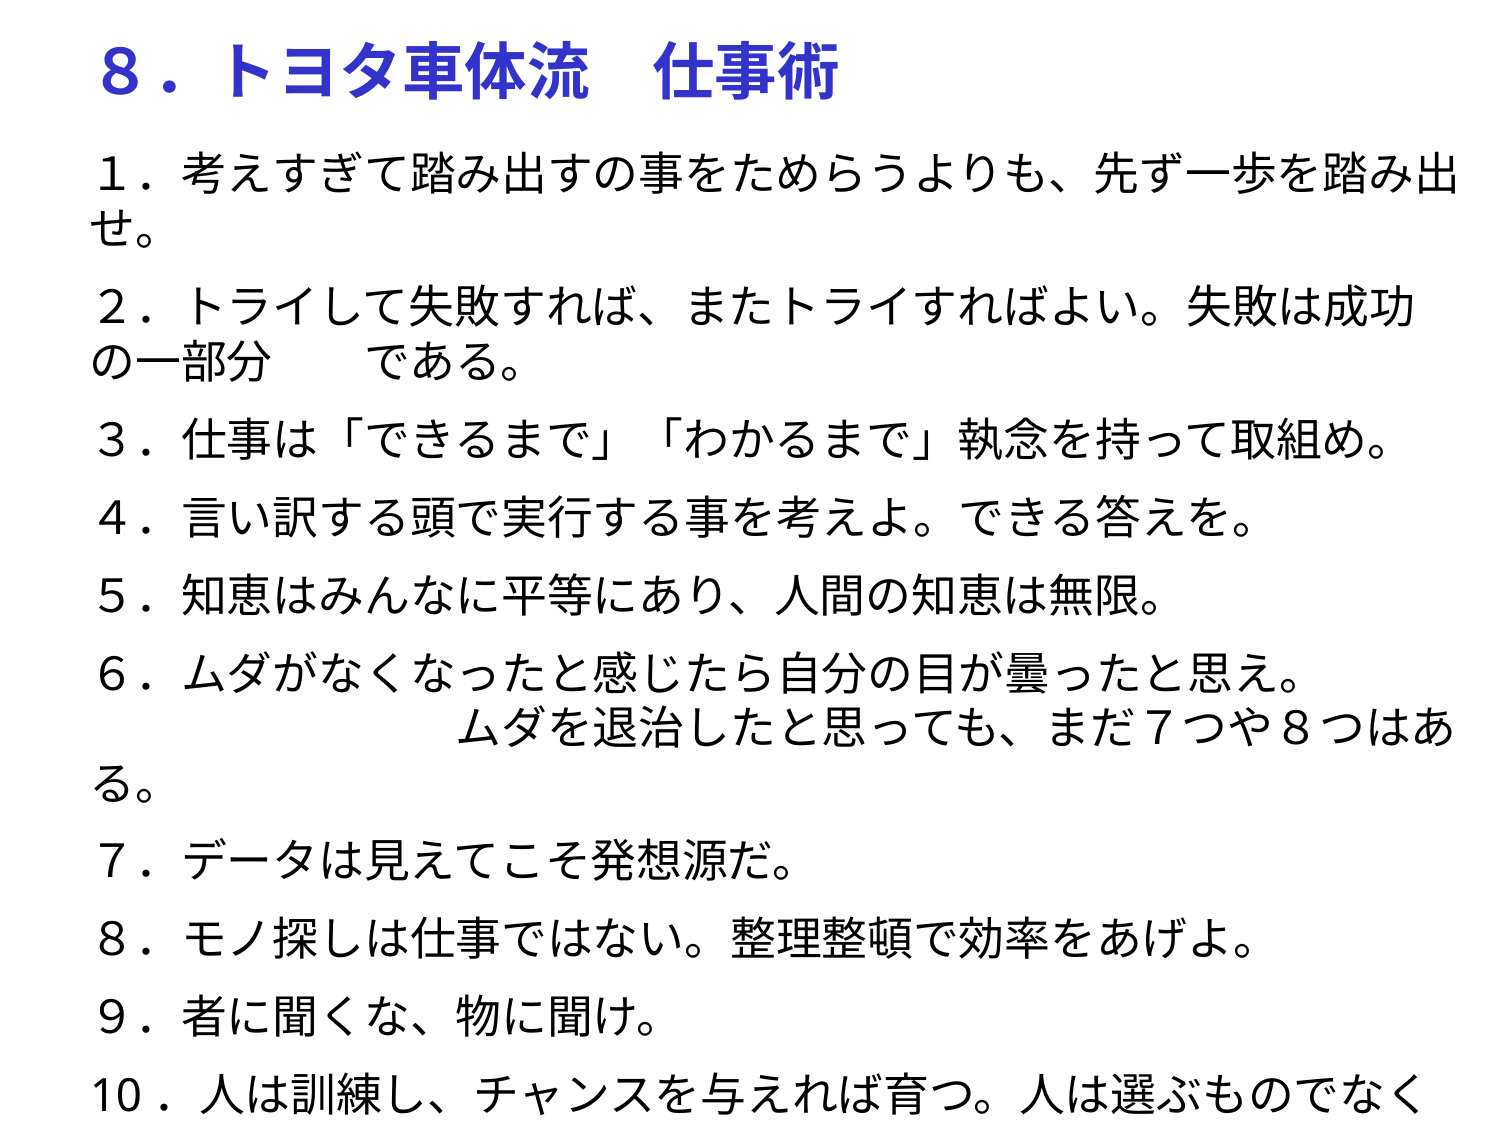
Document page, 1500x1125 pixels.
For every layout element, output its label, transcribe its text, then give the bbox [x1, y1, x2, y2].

text_box １．考えすぎて踏み出すの事をためらうよりも、先ず一歩を踏み出せ。 ２．トライして失敗すれば、またトライすればよい。失敗は成功の一部分 である。 ３．仕事は「できるまで」「わかるまで」執念を持って取組め。 ４．言い訳する頭で実行する事を考えよ。できる答えを。 ５．知恵はみんなに平等にあり、人間の知恵は無限。 ６．ムダがなくなったと感じたら自分の目が曇ったと思え。 ムダを退治したと思っても、まだ７つや８つはある。 ７．データは見えてこそ発想源だ。 ８．モノ探しは仕事ではない。整理整頓で効率をあげよ。 ９．者に聞くな、物に聞け。 10．人は訓練し、チャンスを与えれば育つ。人は選ぶものでなく育てる ものだ。 [75, 137, 1475, 1125]
text_box ８．トヨタ車体流 仕事術 [75, 24, 938, 115]
